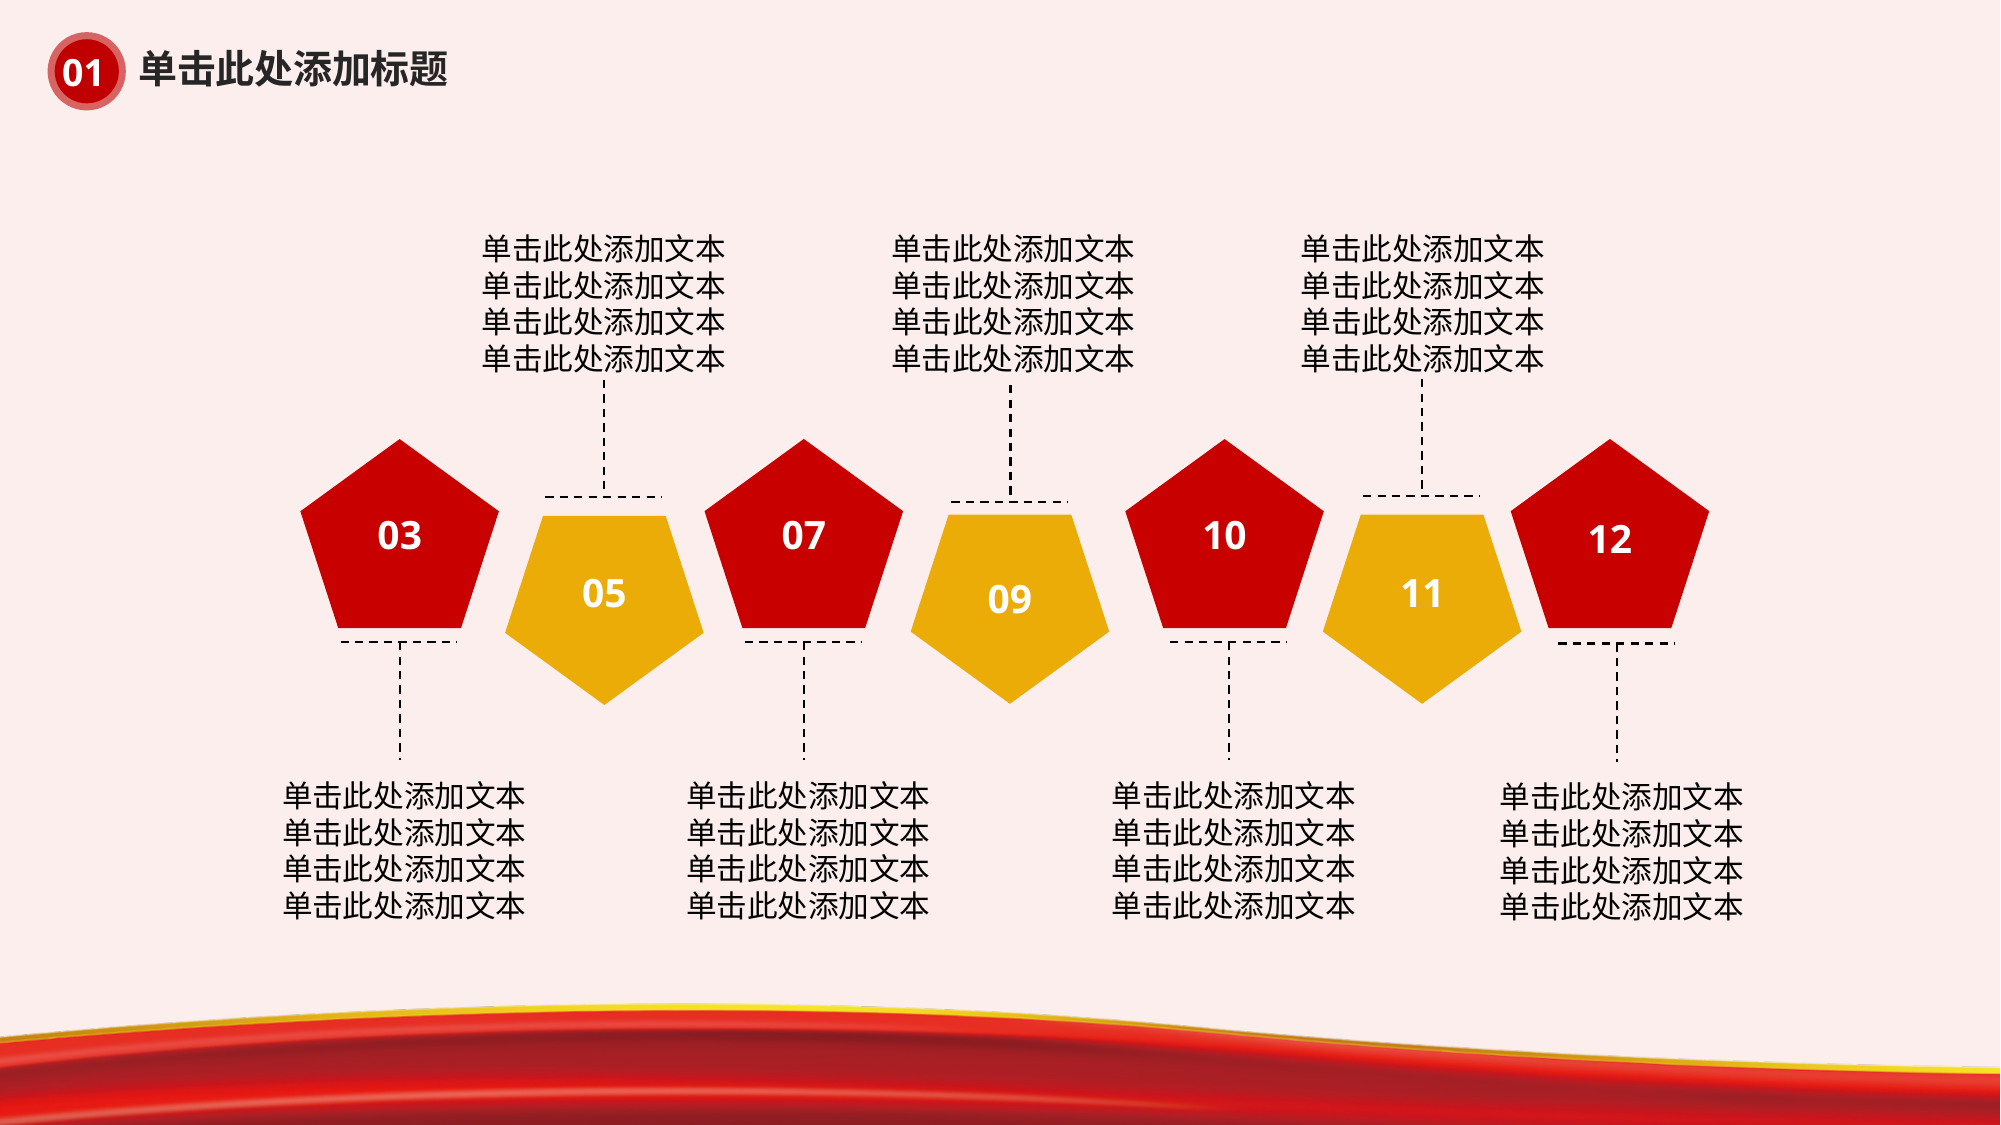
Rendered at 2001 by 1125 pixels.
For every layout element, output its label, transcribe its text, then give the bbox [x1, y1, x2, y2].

text_box [61, 32, 112, 41]
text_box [704, 438, 904, 629]
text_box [1322, 514, 1522, 704]
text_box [868, 222, 1158, 504]
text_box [259, 642, 549, 932]
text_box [1089, 642, 1379, 932]
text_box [1477, 643, 1767, 933]
text_box [61, 101, 113, 111]
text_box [664, 642, 953, 932]
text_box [300, 439, 499, 629]
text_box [459, 222, 749, 498]
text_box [1510, 438, 1710, 629]
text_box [1278, 222, 1568, 498]
text_box 单击此处添加标题 [123, 36, 482, 99]
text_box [910, 514, 1110, 704]
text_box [1125, 439, 1324, 629]
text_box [505, 515, 704, 706]
picture [0, 931, 2000, 1125]
text_box 01 [47, 41, 149, 101]
